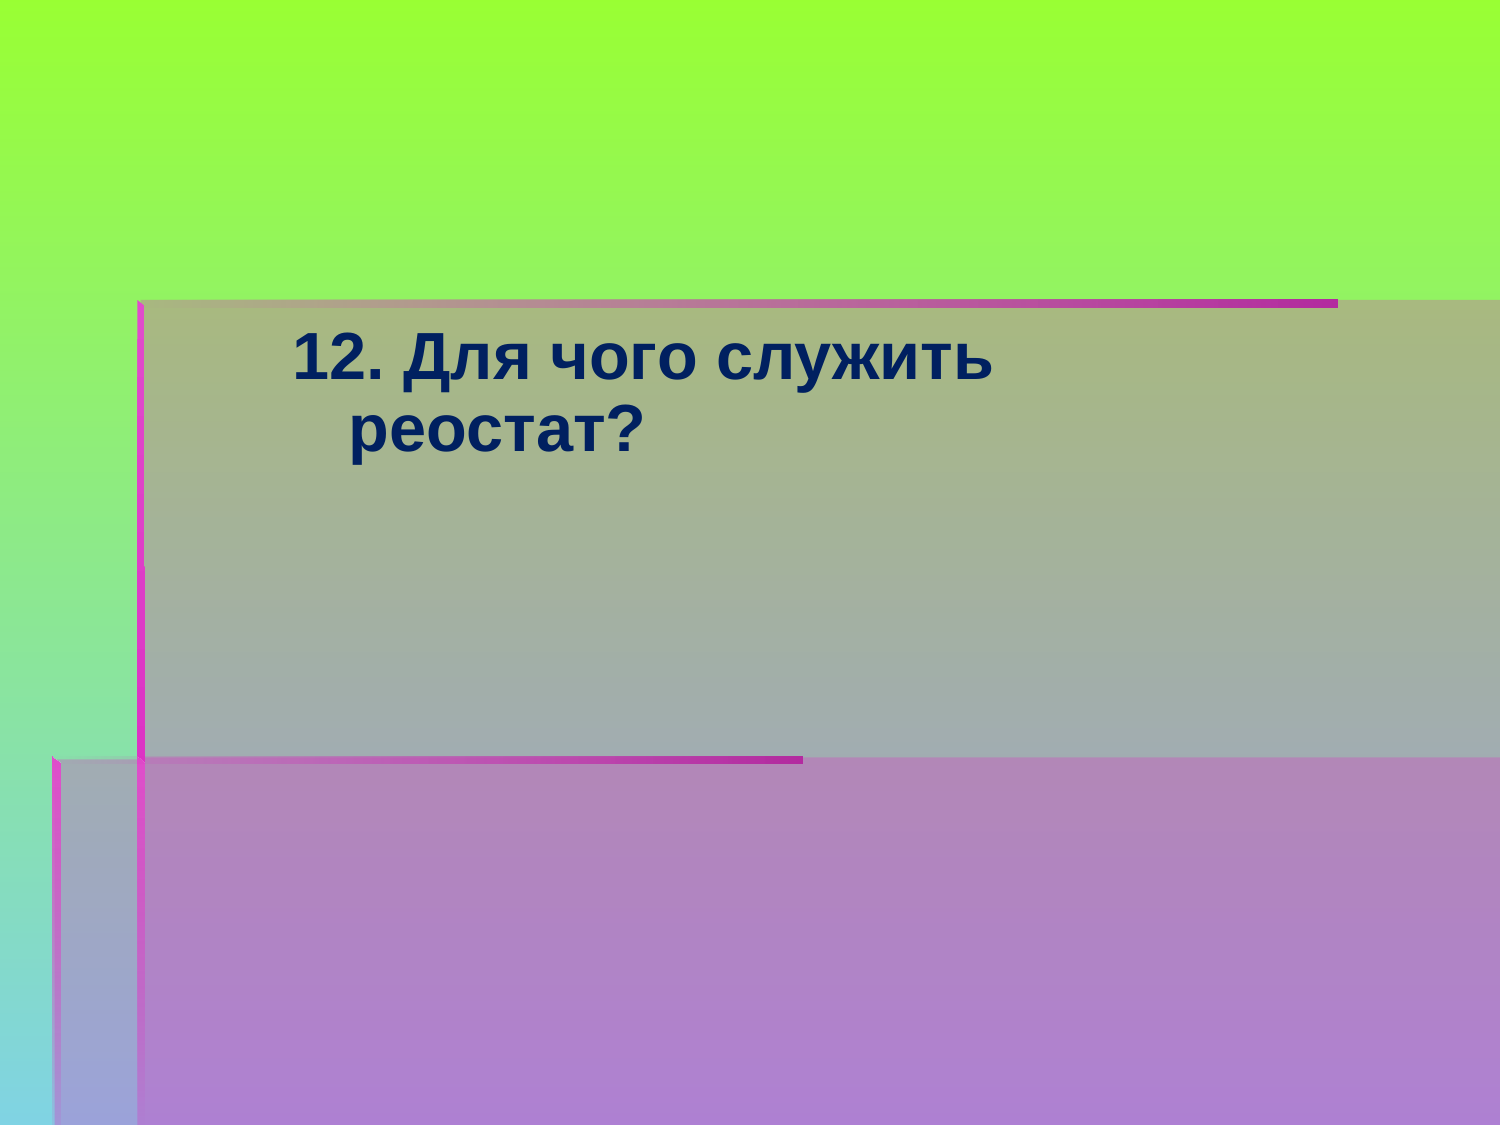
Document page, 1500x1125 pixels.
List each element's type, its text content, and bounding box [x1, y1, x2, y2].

list 12. Для чого служить реостат? [277, 314, 1223, 1048]
